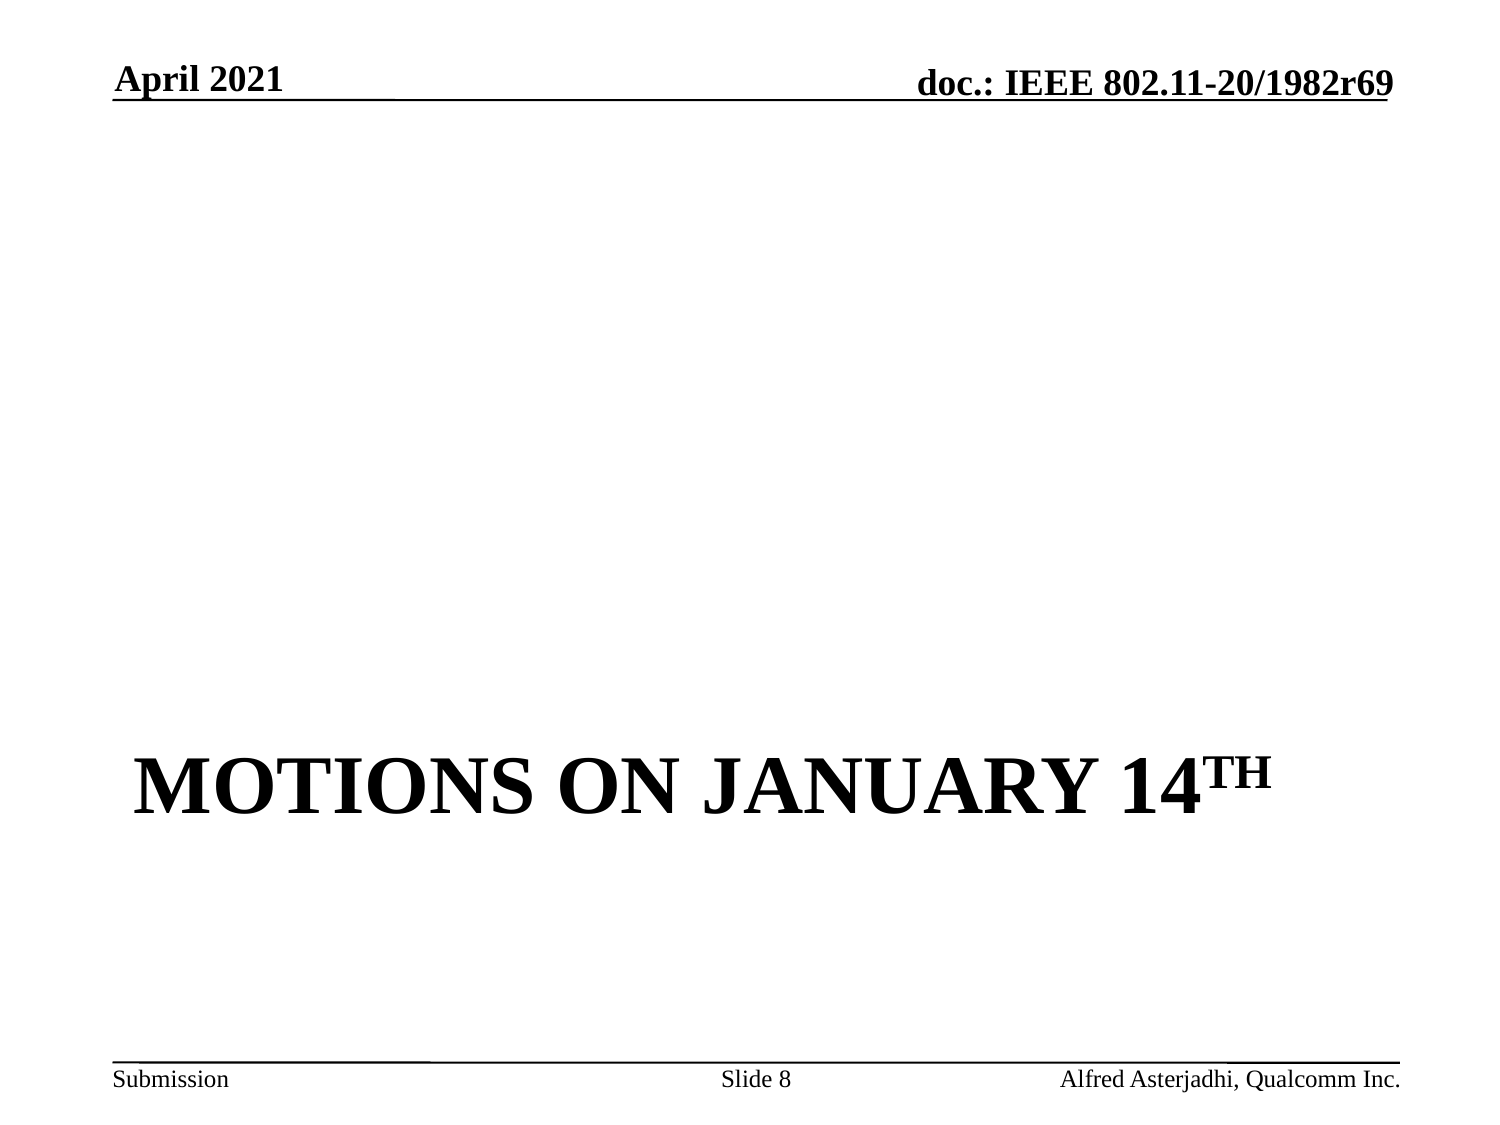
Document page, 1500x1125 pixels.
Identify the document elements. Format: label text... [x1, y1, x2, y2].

slide_number Slide 8 [712, 1061, 800, 1123]
footer Alfred Asterjadhi, Qualcomm Inc. [878, 1061, 1402, 1093]
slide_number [114, 54, 423, 100]
title Motions on January 14th [118, 722, 1394, 947]
